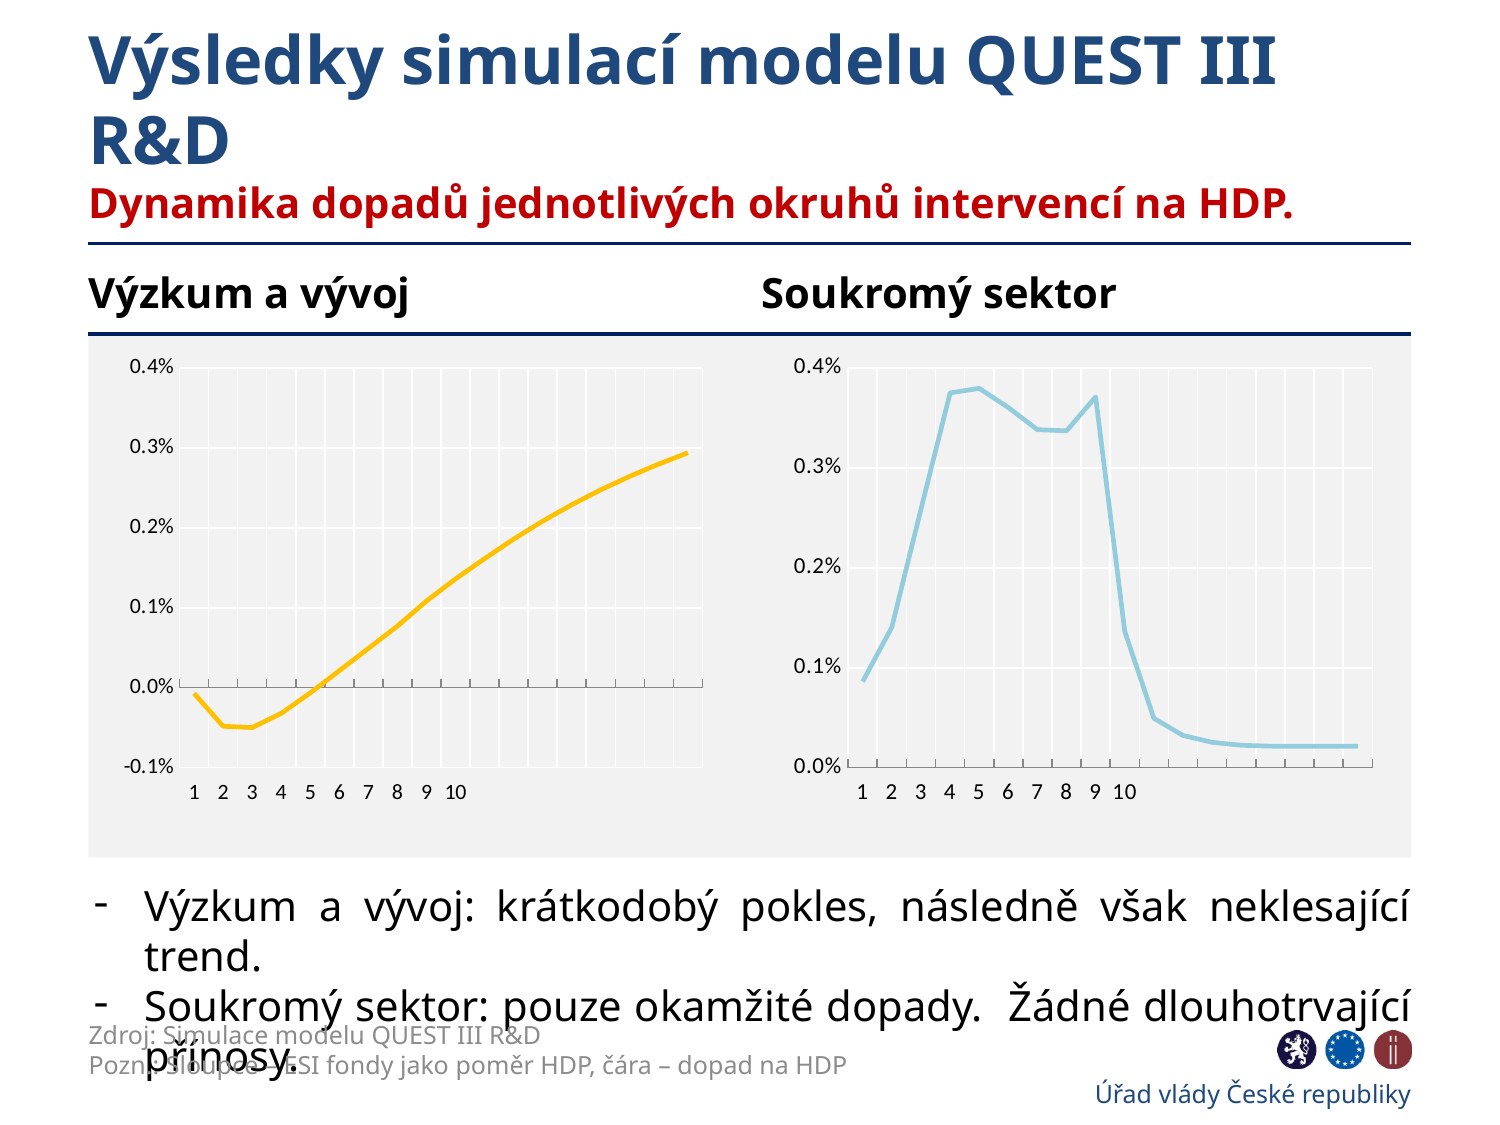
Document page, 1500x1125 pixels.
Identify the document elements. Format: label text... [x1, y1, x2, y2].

footer Zdroj: Simulace modelu QUEST III R&D Pozn.: Sloupce – ESI fondy jako poměr HDP, čára – dopad na HDP [88, 723, 1140, 1125]
title Výsledky simulací modelu QUEST III R&D [88, 4, 1412, 176]
chart [111, 349, 727, 847]
text_box Dynamika dopadů jednotlivých okruhů intervencí na HDP. [88, 176, 1412, 227]
text_box Úřad vlády České republiky [1140, 1081, 1412, 1109]
text_box Výzkum a vývoj [88, 267, 739, 318]
text_box Soukromý sektor [761, 267, 1412, 318]
text_box Výzkum a vývoj: krátkodobý pokles, následně však neklesající trend. Soukromý sektor: pouze okamžité dopady. Žádné dlouhotrvající přínosy. [1140, 880, 1412, 1081]
text_box [86, 332, 1413, 860]
picture [1277, 1030, 1412, 1070]
chart [773, 349, 1388, 847]
